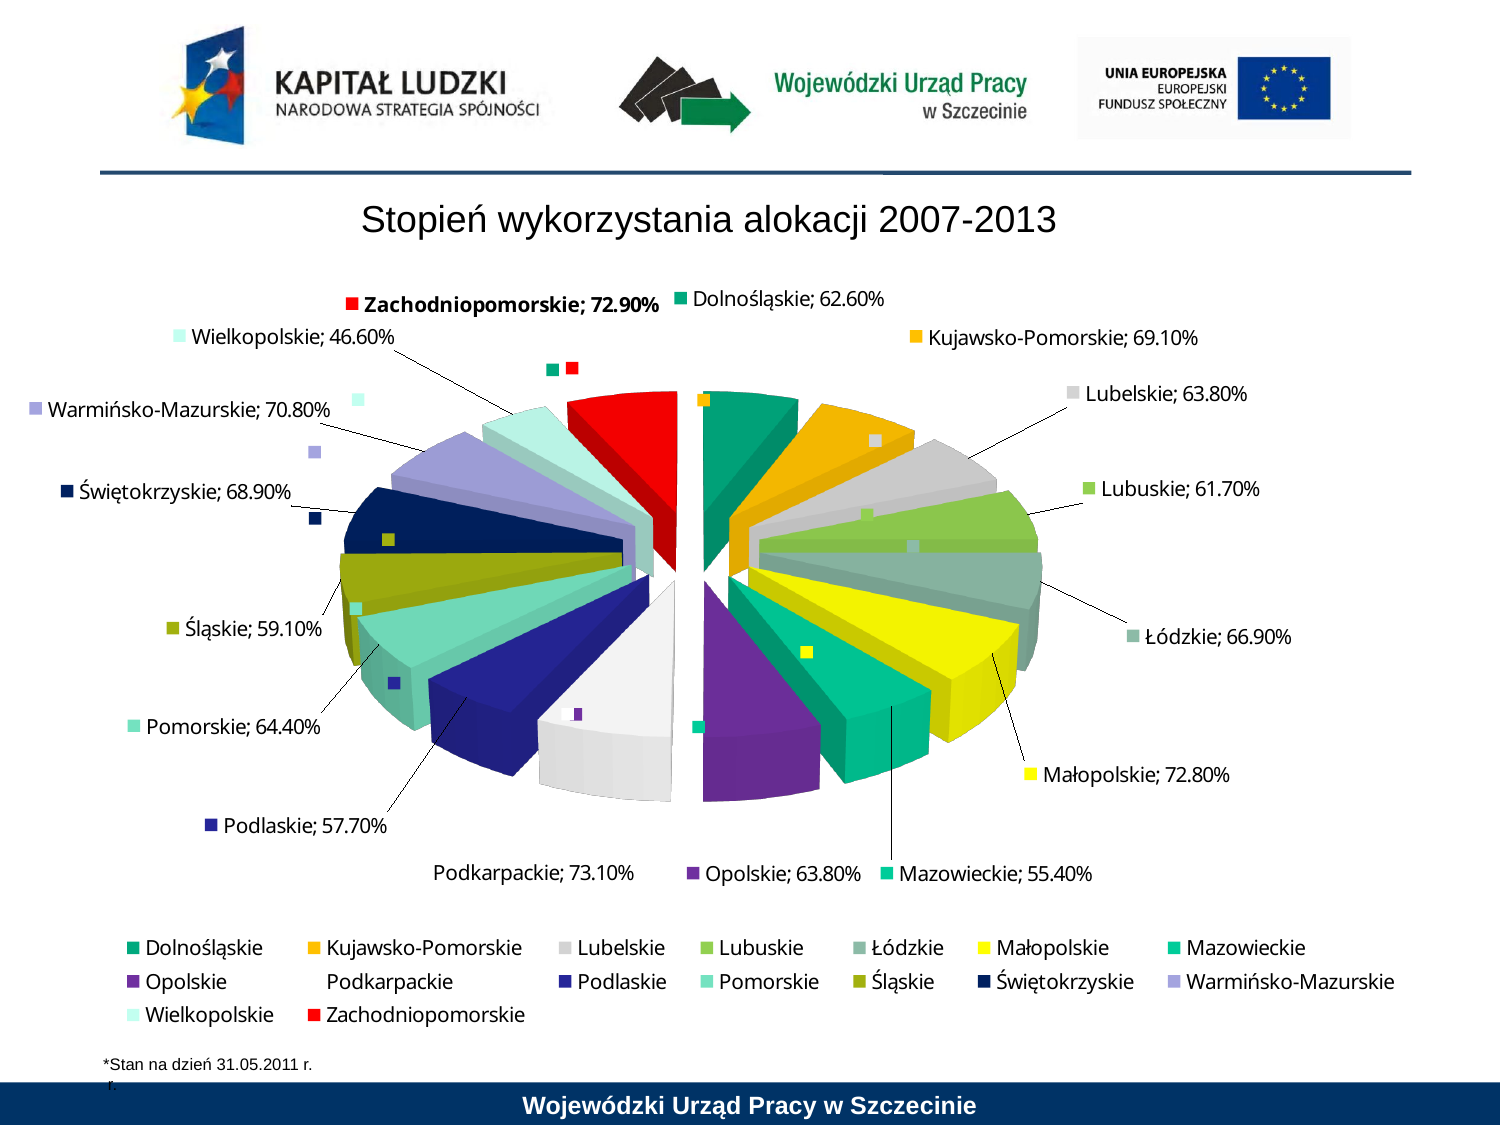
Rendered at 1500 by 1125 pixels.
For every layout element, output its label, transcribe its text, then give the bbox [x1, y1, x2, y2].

picture [159, 24, 1353, 149]
text_box *Stan na dzień 31.05.2011 r. r. [88, 1046, 857, 1102]
chart [29, 255, 1471, 1036]
text_box Stopień wykorzystania alokacji 2007-2013 [234, 187, 1184, 248]
